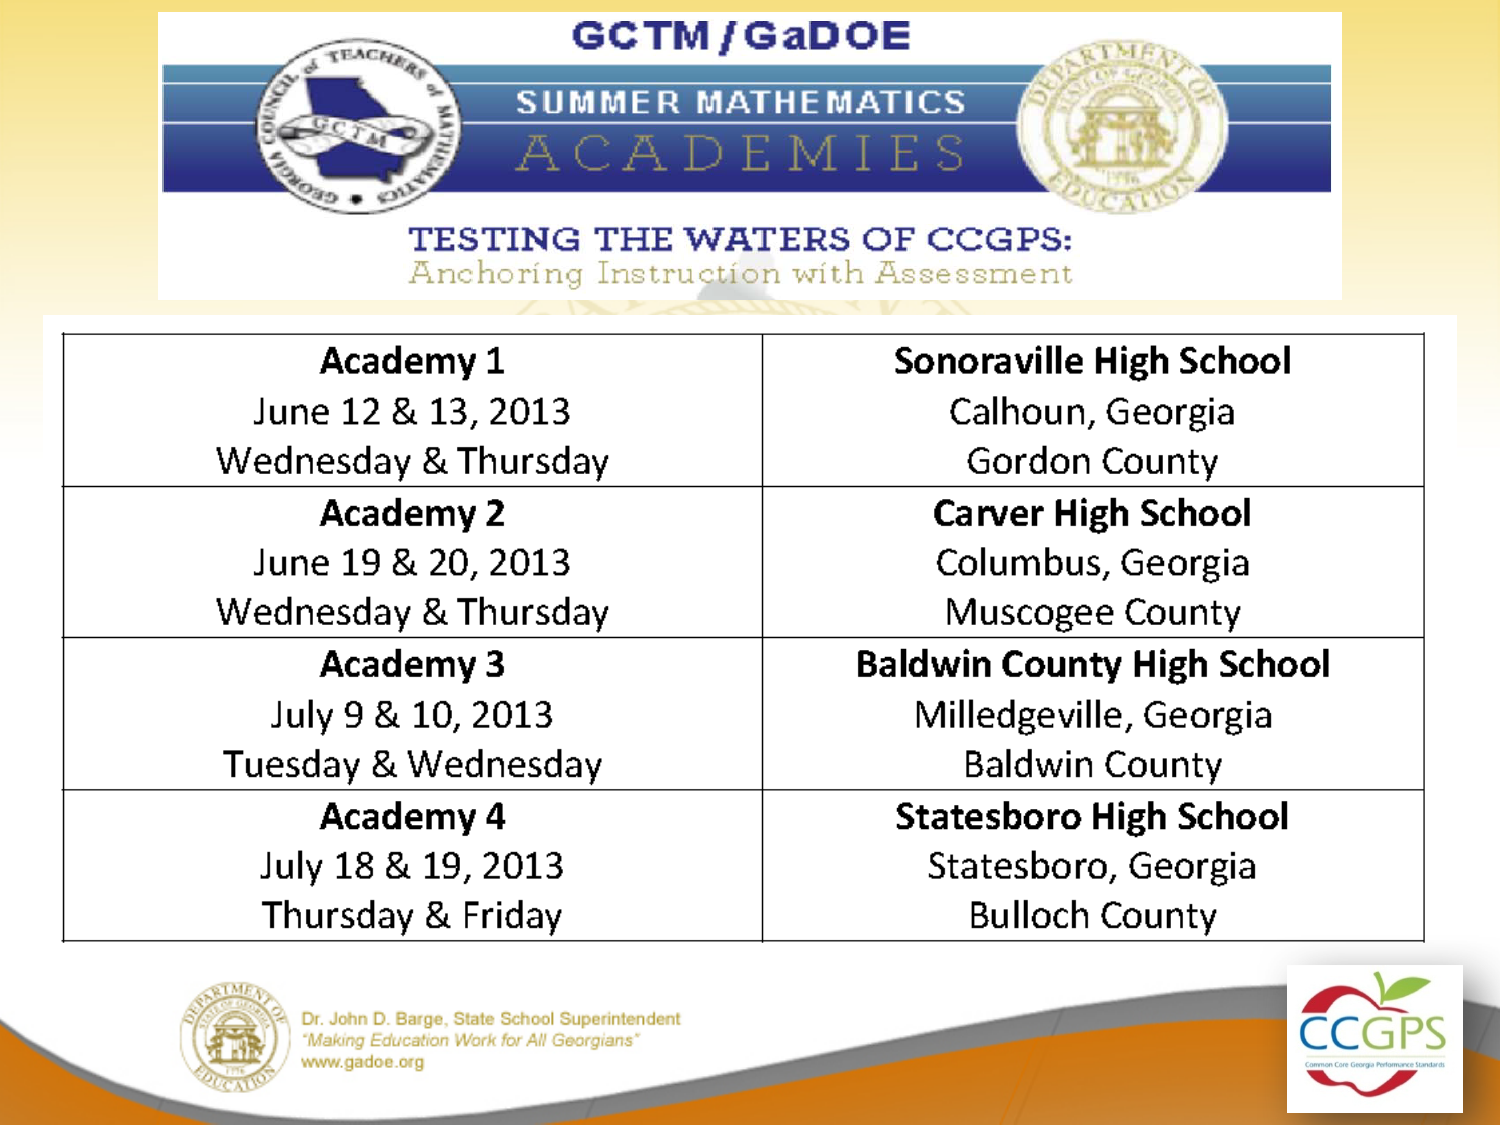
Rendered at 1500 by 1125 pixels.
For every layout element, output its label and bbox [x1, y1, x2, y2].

picture [0, 0, 1500, 1125]
list [24, 174, 1476, 988]
